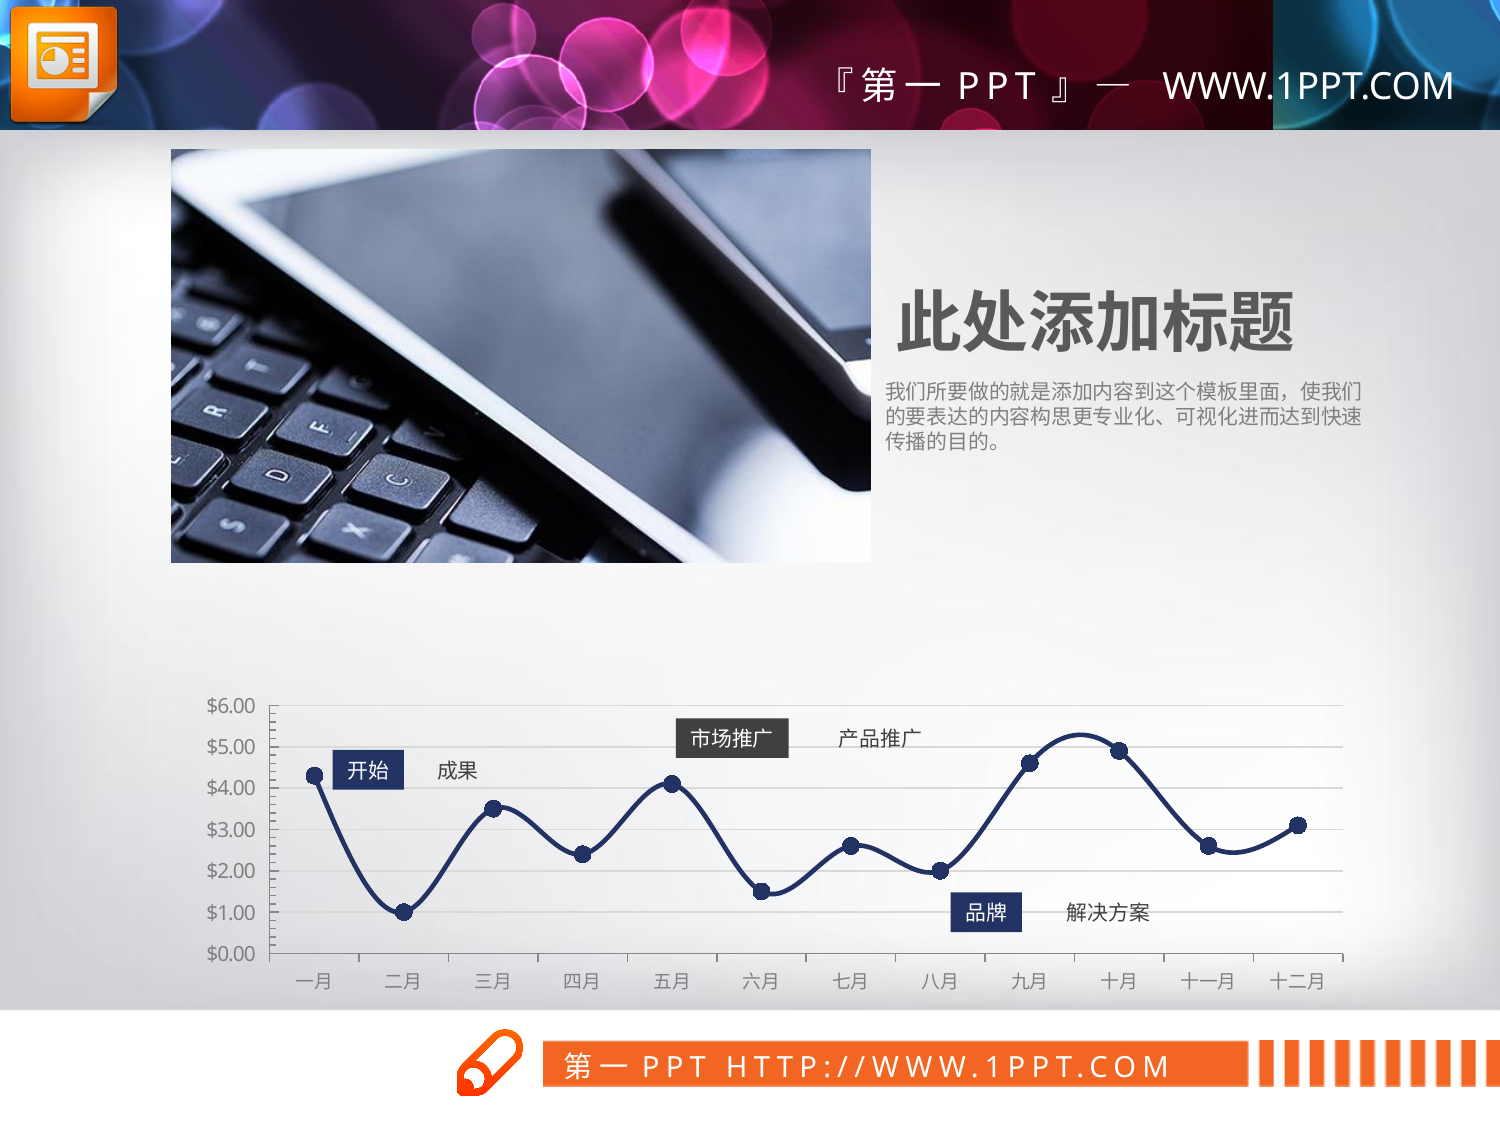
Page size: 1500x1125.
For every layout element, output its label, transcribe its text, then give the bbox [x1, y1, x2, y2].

picture [543, 1040, 1500, 1087]
picture [0, 0, 1500, 1012]
text_box 我们所要做的就是添加内容到这个模板里面，使我们的要表达的内容构思更专业化、可视化进而达到快速传播的目的。 [876, 371, 1387, 461]
text_box 此处添加标题 [880, 272, 1418, 368]
chart [170, 639, 1365, 996]
